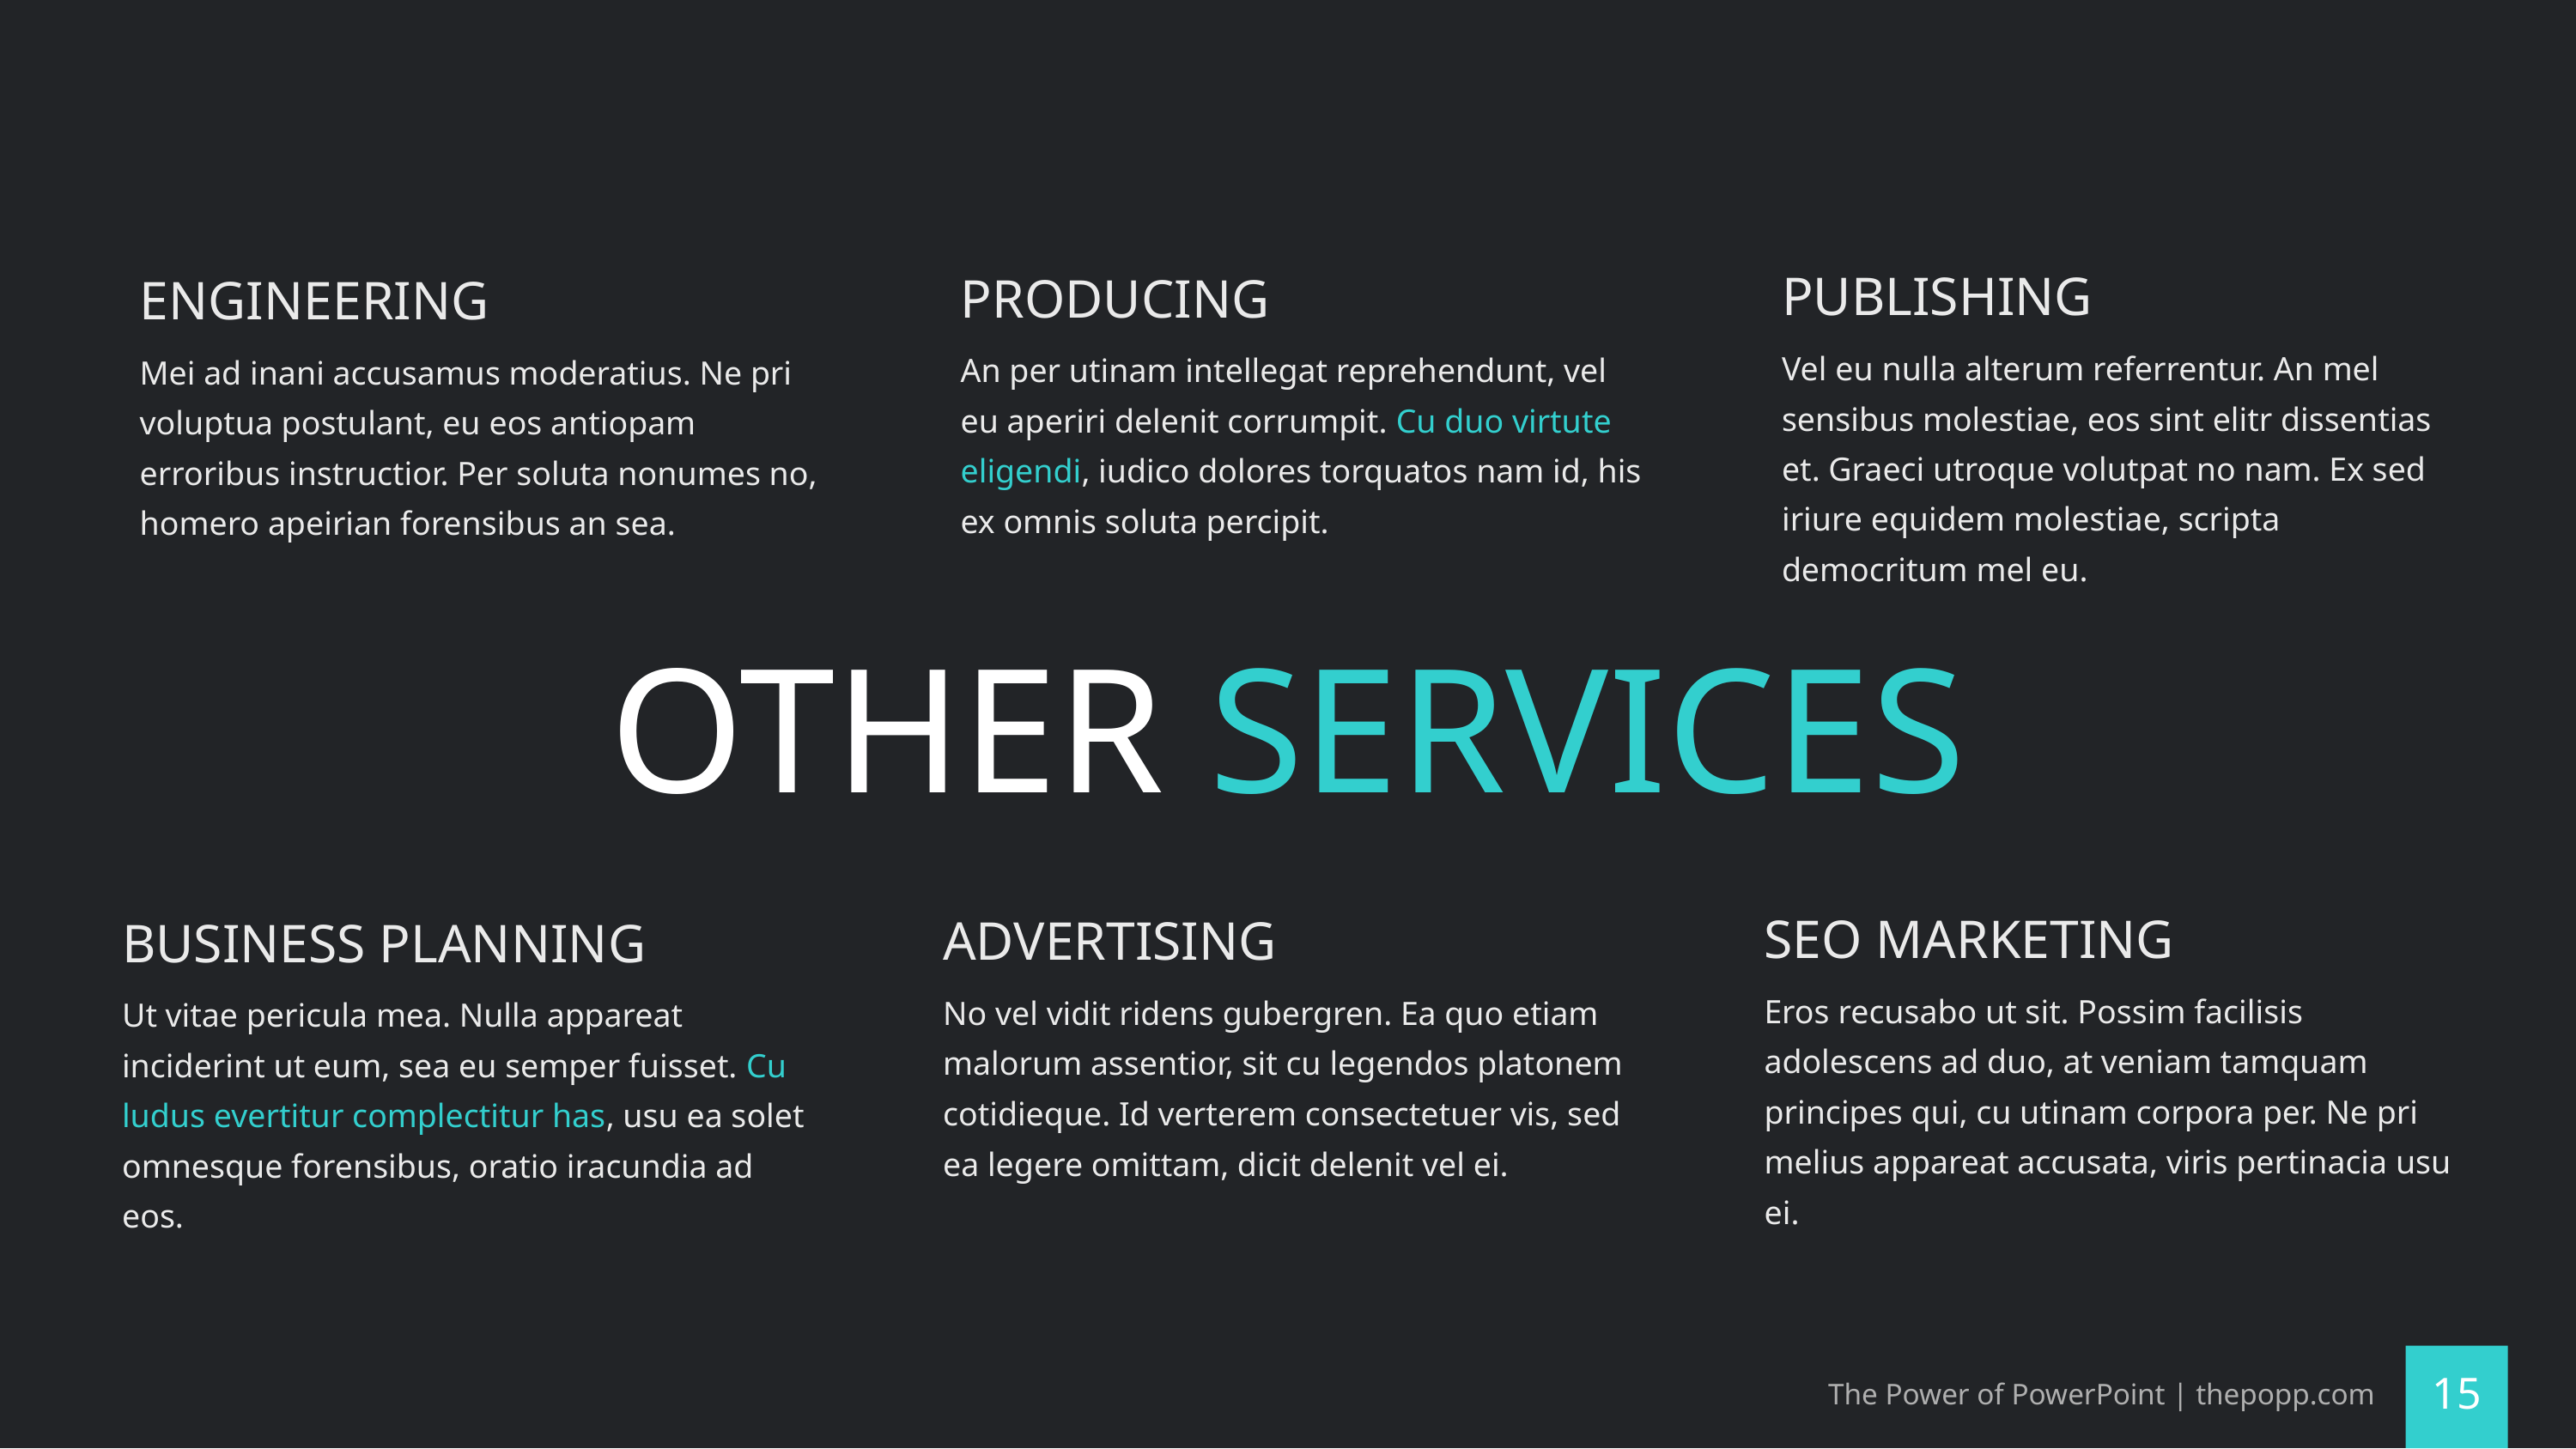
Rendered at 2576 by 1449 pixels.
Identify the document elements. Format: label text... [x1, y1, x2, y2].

footer The Power of PowerPoint | thepopp.com [1519, 1356, 2389, 1434]
list PUBLISHING [1769, 257, 2485, 330]
list Eros recusabo ut sit. Possim facilisis adolescens ad duo, at veniam tamquam principes qui, cu utinam corpora per. Ne pri melius appareat accusata, viris pertinacia usu ei. [1751, 973, 2467, 1275]
list Mei ad inani accusamus moderatius. Ne pri voluptua postulant, eu eos antiopam erroribus instructior. Per soluta nonumes no, homero apeirian forensibus an sea. [126, 334, 842, 636]
list Vel eu nulla alterum referrentur. An mel sensibus molestiae, eos sint elitr dissentias et. Graeci utroque volutpat no nam. Ex sed iriure equidem molestiae, scripta democritum mel eu. [1769, 330, 2485, 633]
title OTHER SERVICES [109, 610, 2467, 838]
list ADVERTISING [930, 901, 1646, 975]
list BUSINESS PLANNING [109, 903, 825, 977]
slide_number 15 [2404, 1356, 2509, 1434]
list Ut vitae pericula mea. Nulla appareat inciderint ut eum, sea eu semper fuisset. Cu ludus evertitur complectitur has, usu ea solet omnesque forensibus, oratio iracundia ad eos. [109, 977, 825, 1279]
list No vel vidit ridens gubergren. Ea quo etiam malorum assentior, sit cu legendos platonem cotidieque. Id verterem consectetuer vis, sed ea legere omittam, dicit delenit vel ei. [930, 975, 1646, 1276]
list ENGINEERING [126, 261, 842, 334]
list An per utinam intellegat reprehendunt, vel eu aperiri delenit corrumpit. Cu duo virtute eligendi, iudico dolores torquatos nam id, his ex omnis soluta percipit. [947, 332, 1663, 634]
list SEO MARKETING [1751, 899, 2467, 973]
list PRODUCING [947, 258, 1663, 332]
